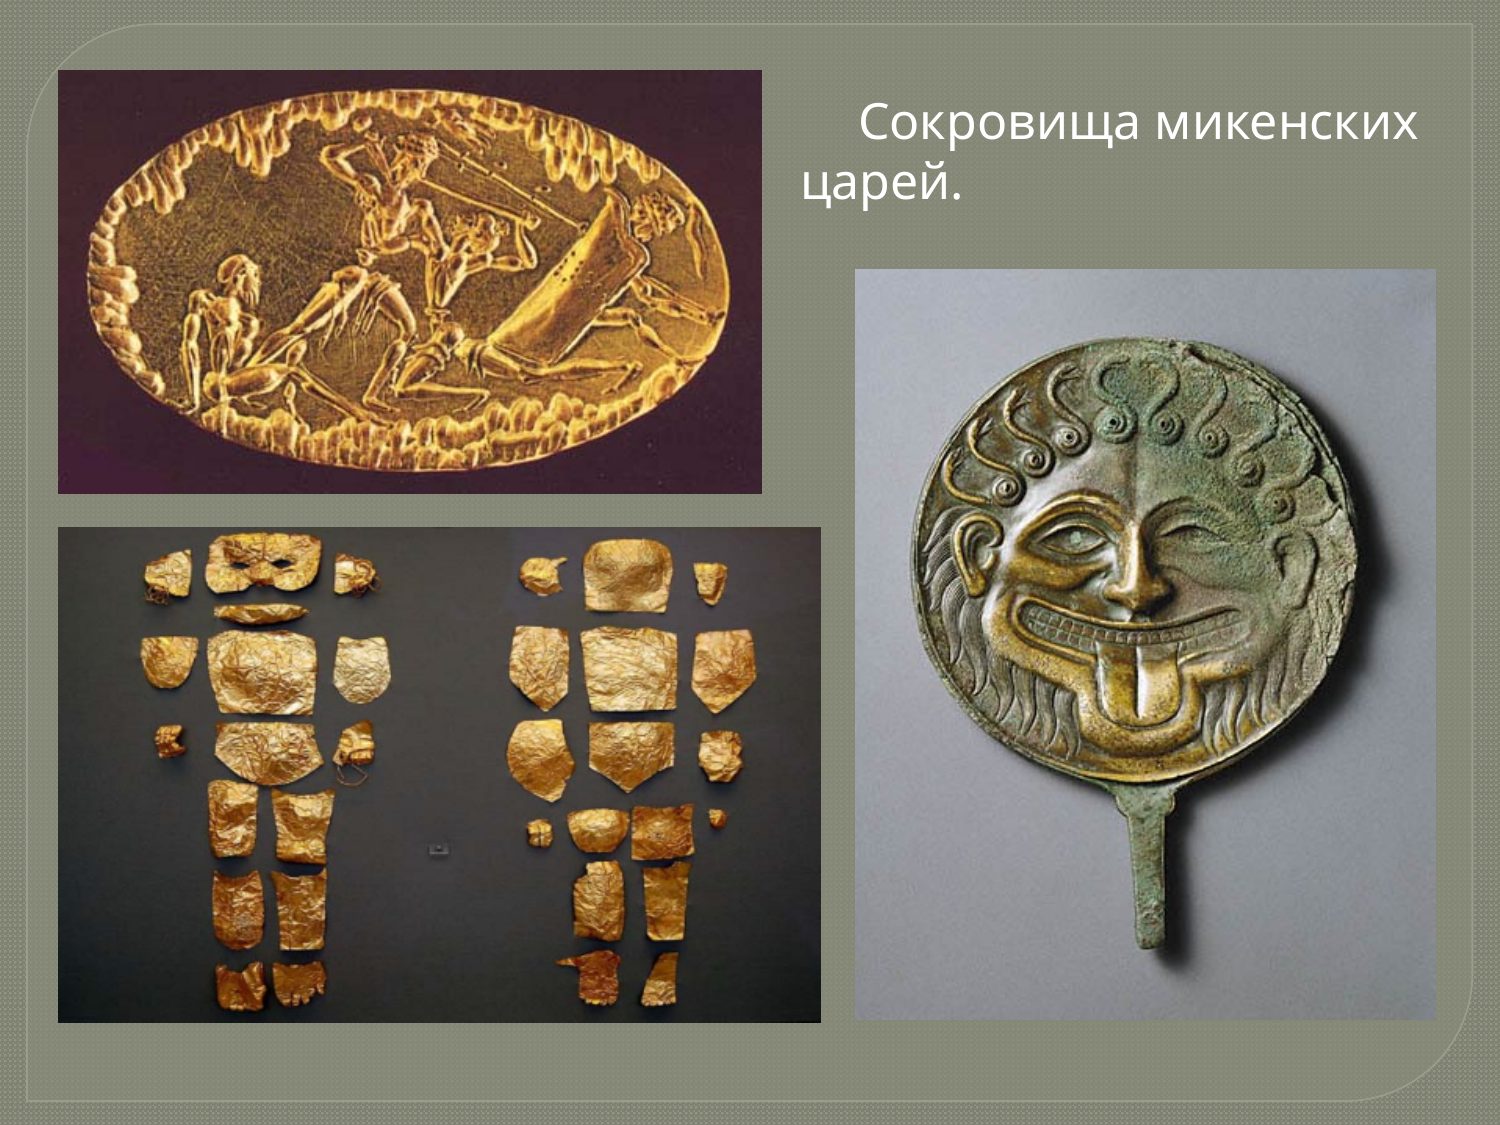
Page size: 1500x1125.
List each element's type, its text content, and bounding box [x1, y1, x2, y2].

picture [58, 527, 821, 1023]
picture [855, 269, 1436, 1020]
text_box Сокровища микенских царей. [785, 81, 1442, 217]
picture [58, 70, 762, 494]
